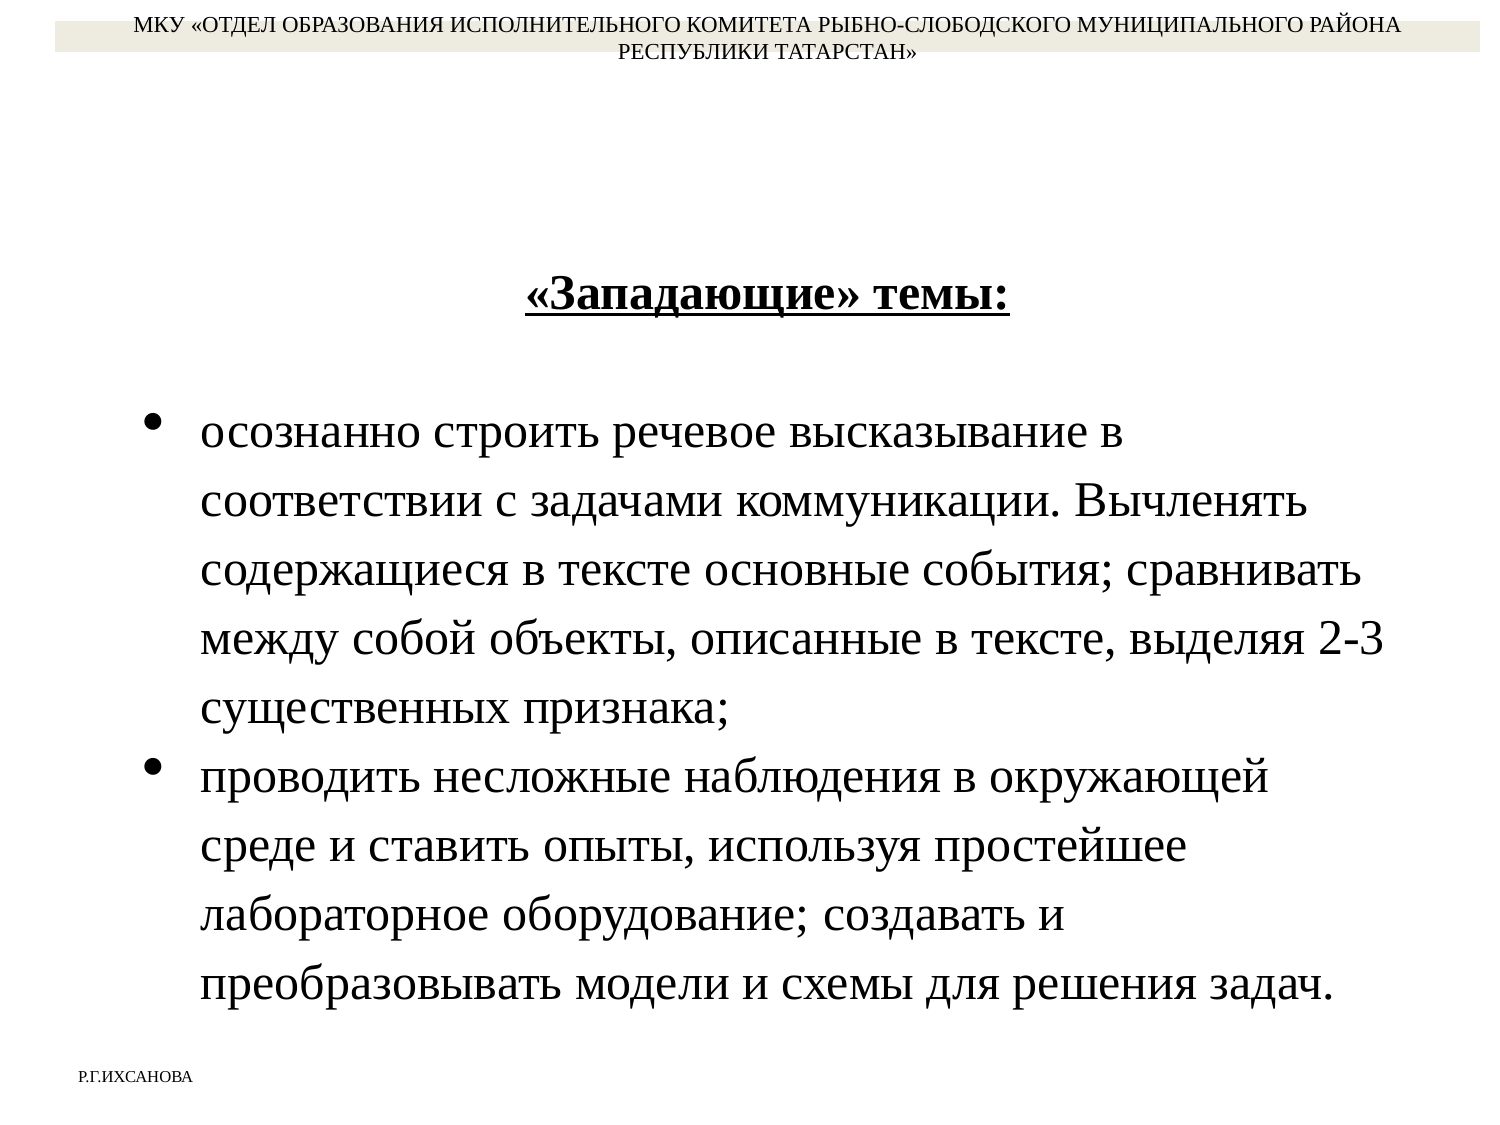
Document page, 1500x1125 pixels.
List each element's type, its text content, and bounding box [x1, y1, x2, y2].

text_box «Западающие» темы: осознанно строить речевое высказывание в соответствии с задачами коммуникации. Вычленять содержащиеся в тексте основные события; сравнивать между собой объекты, описанные в тексте, выделяя 2-3 существенных признака; проводить несложные наблюдения в окружающей среде и ставить опыты, используя простейшее лабораторное оборудование; создавать и преобразовывать модели и схемы для решения задач. [129, 243, 1406, 1017]
text_box МКУ «ОТДЕЛ ОБРАЗОВАНИЯ ИСПОЛНИТЕЛЬНОГО КОМИТЕТА РЫБНО-СЛОБОДСКОГО МУНИЦИПАЛЬНОГО РАЙОНА РЕСПУБЛИКИ ТАТАРСТАН» [51, 17, 1484, 57]
text_box Р.Г.ИХСАНОВА [16, 1045, 256, 1108]
